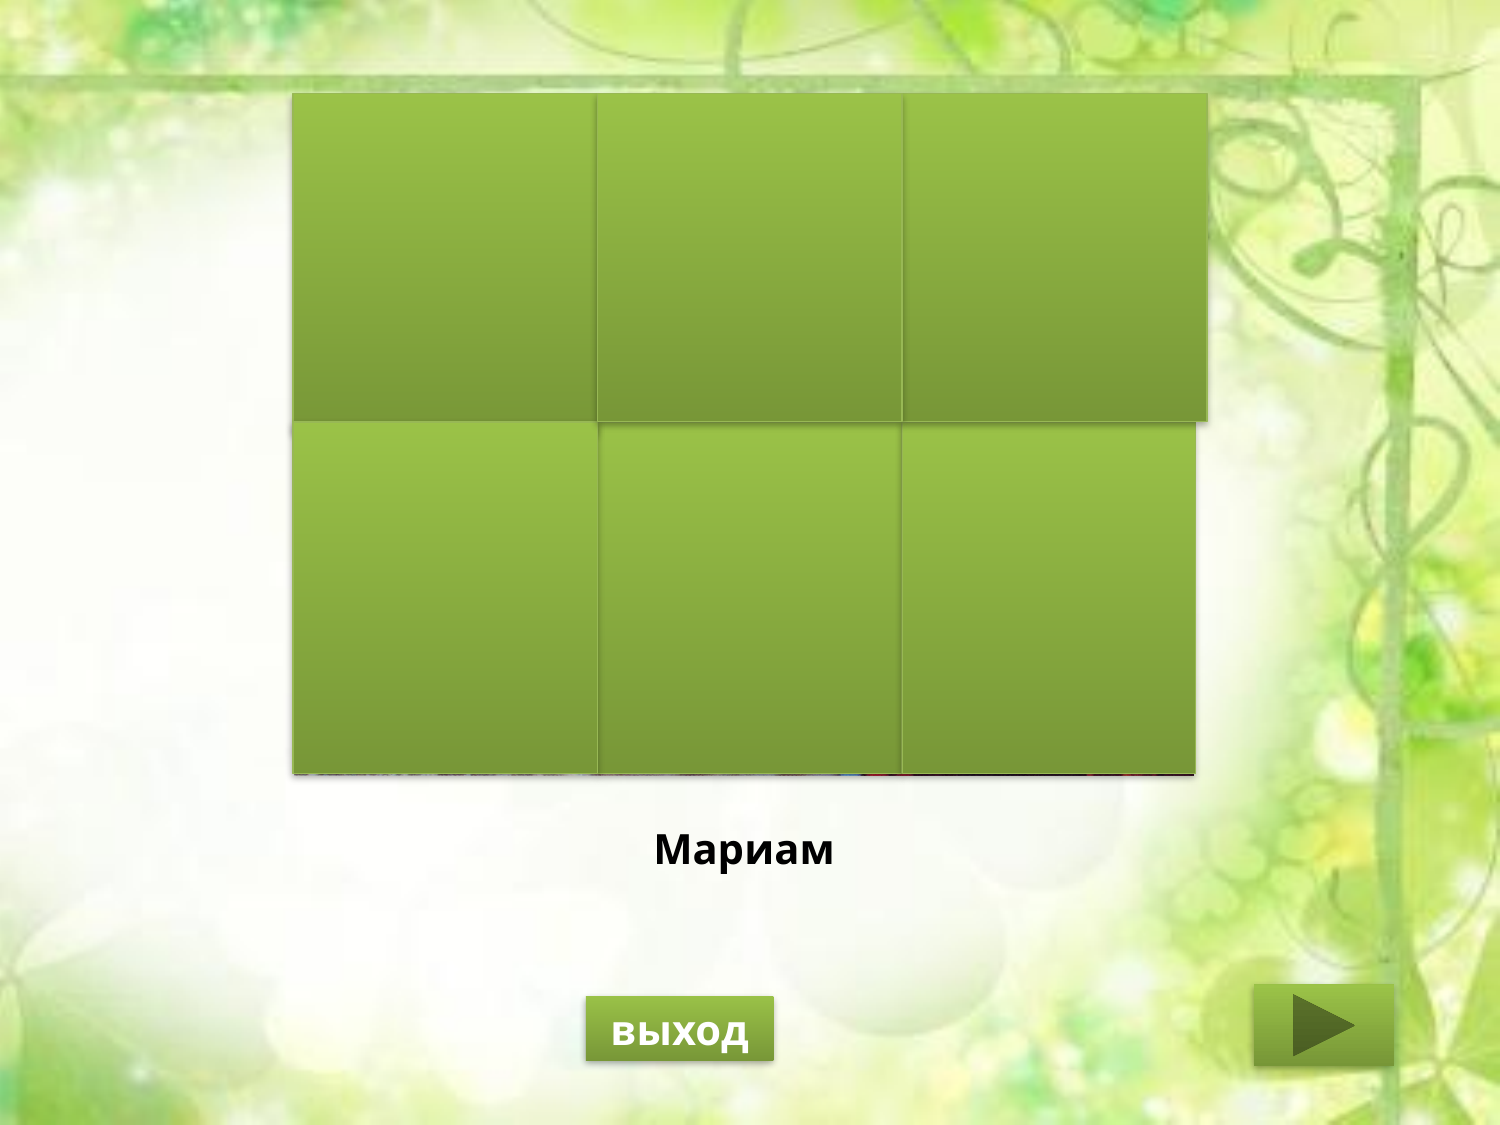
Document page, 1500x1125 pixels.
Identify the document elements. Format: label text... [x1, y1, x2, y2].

text_box [597, 93, 903, 98]
picture [0, 0, 1500, 1125]
text_box [292, 93, 596, 99]
text_box [1253, 984, 1395, 1067]
text_box выход [585, 996, 774, 1061]
text_box [903, 93, 1208, 422]
title Мариам [294, 787, 1194, 881]
